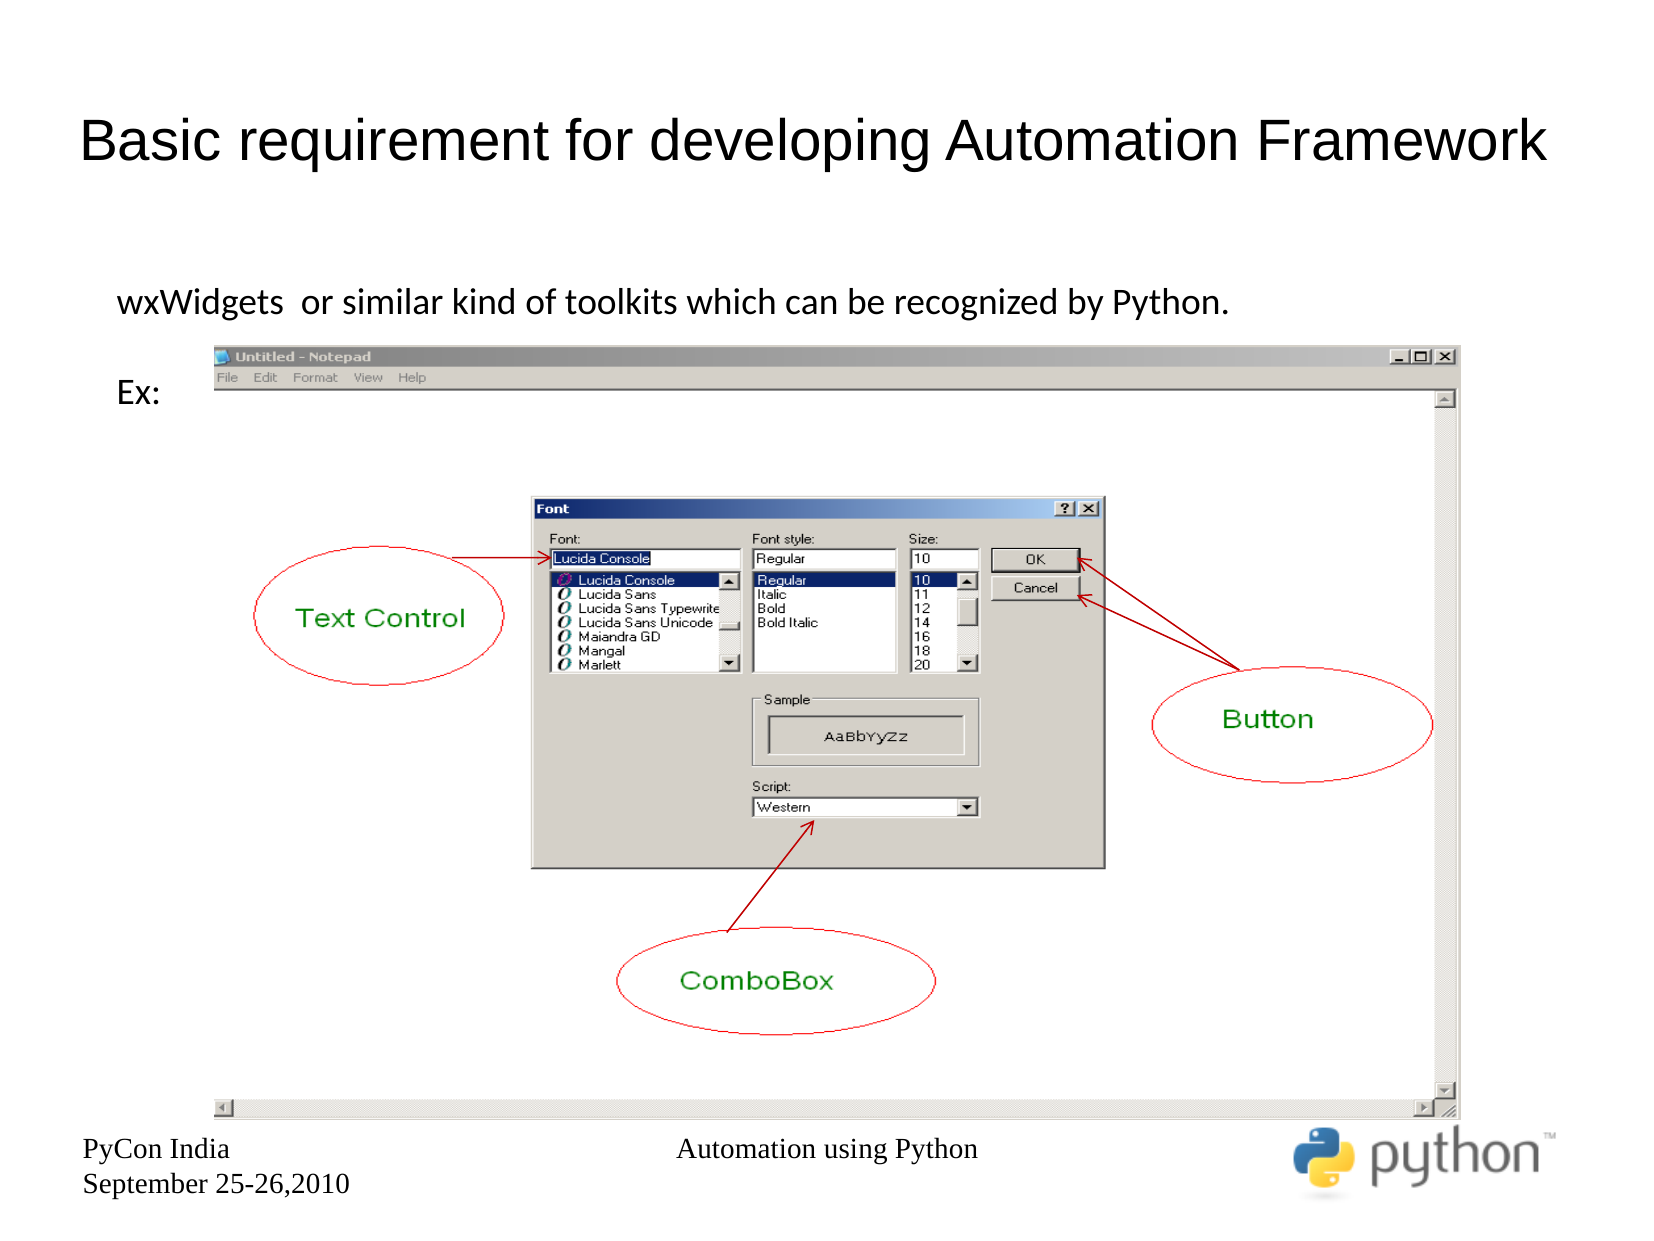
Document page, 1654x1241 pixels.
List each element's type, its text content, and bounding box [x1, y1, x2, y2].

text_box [1076, 557, 1240, 671]
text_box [714, 832, 828, 921]
picture [214, 344, 1581, 1221]
text_box PyCon India September 25-26,2010 [82, 1129, 468, 1216]
footer Automation using Python [565, 1129, 1090, 1216]
text_box Basic requirement for developing Automation Framework [64, 95, 1590, 180]
text_box wxWidgets or similar kind of toolkits which can be recognized by Python. Ex: [101, 270, 1502, 420]
